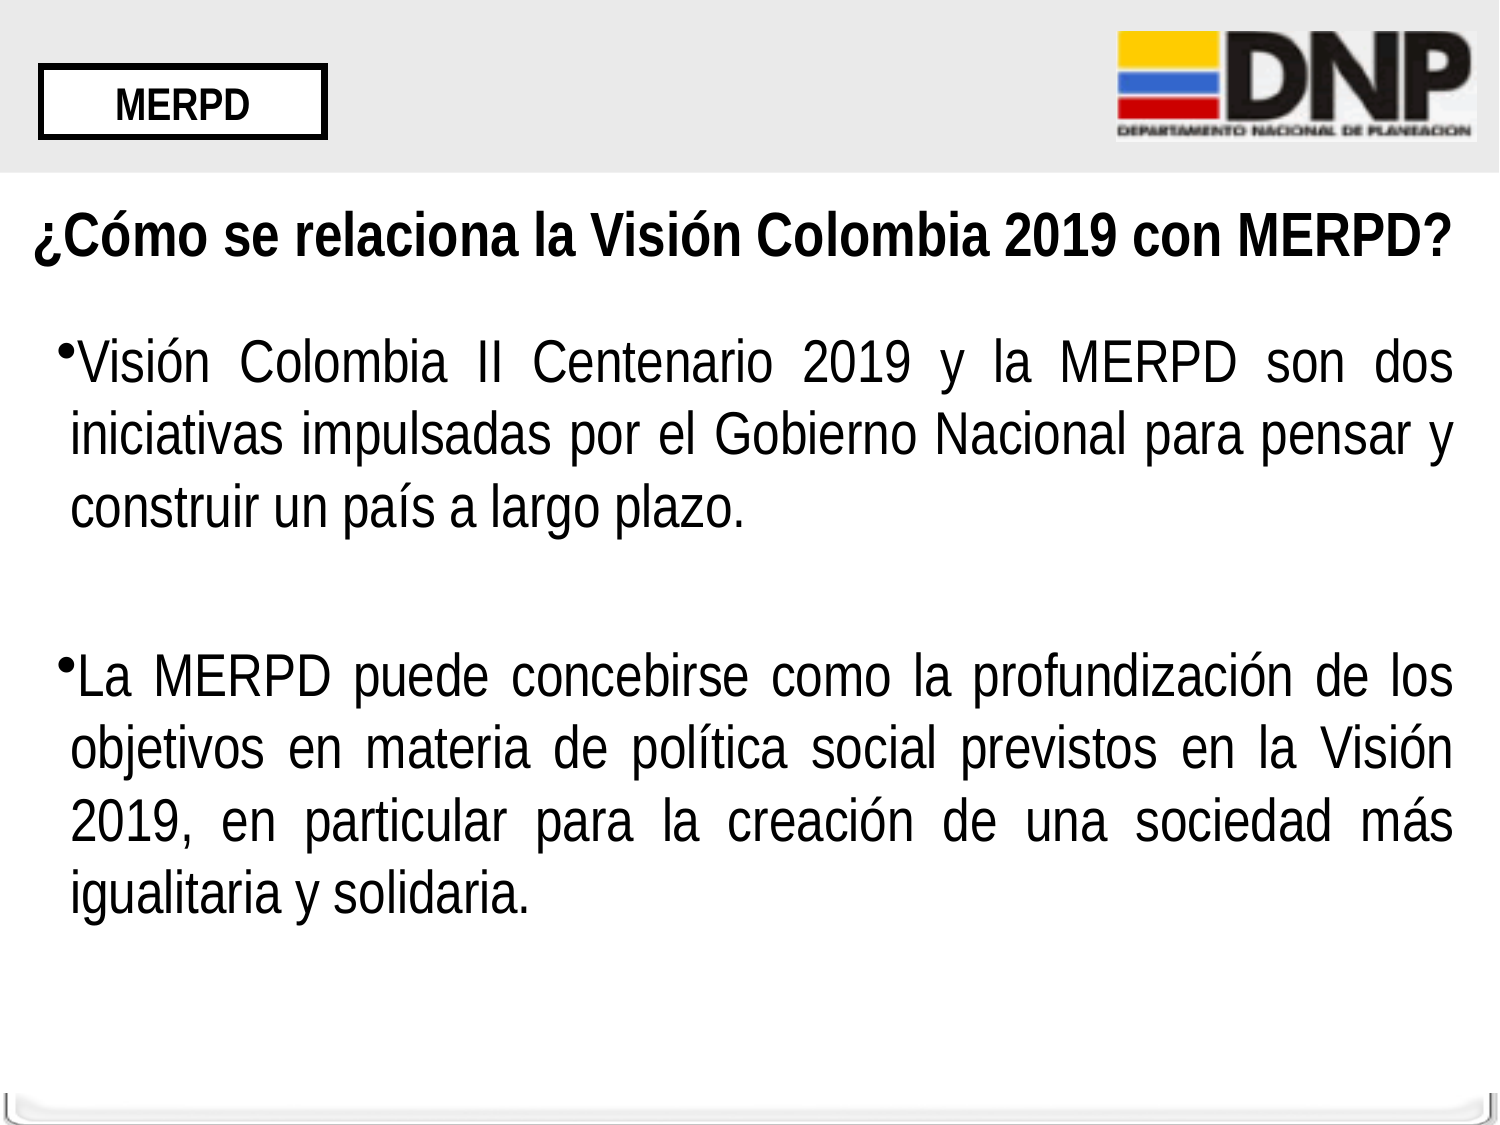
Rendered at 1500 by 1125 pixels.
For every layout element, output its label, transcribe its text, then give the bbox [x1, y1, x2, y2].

list Visión Colombia II Centenario 2019 y la MERPD son dos iniciativas impulsadas por el Gobierno Nacional para pensar y construir un país a largo plazo. La MERPD puede concebirse como la profundización de los objetivos en materia de política social previstos en la Visión 2019, en particular para la creación de una sociedad más igualitaria y solidaria. [41, 314, 1471, 1071]
title ¿Cómo se relaciona la Visión Colombia 2019 con MERPD? [17, 186, 1500, 303]
picture [0, 1093, 1500, 1125]
picture [1116, 31, 1477, 142]
text_box MERPD [41, 66, 325, 138]
